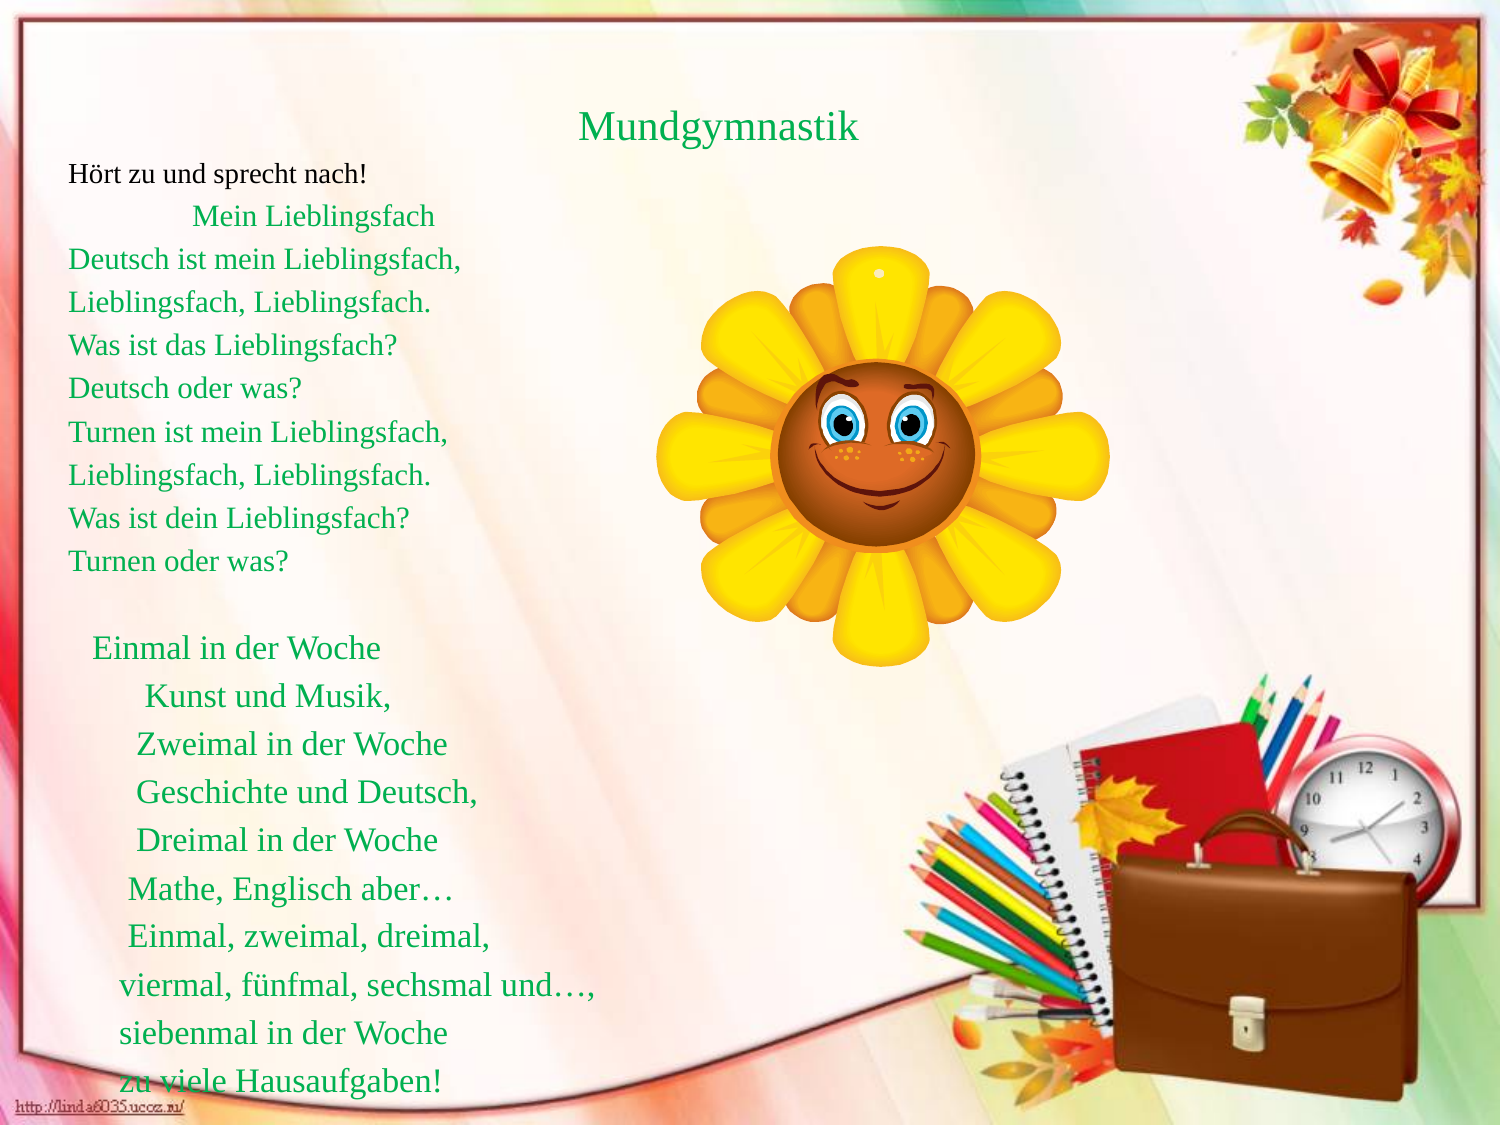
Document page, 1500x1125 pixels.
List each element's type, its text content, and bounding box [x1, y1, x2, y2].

picture [0, 0, 1500, 1125]
picture [655, 245, 1111, 668]
list Mundgymnastik Hört zu und sprecht nach! Mein Lieblingsfach Deutsch ist mein Lieblingsfach, Lieblingsfach, Lieblingsfach. Was ist das Lieblingsfach? Deutsch oder was? Turnen ist mein Lieblingsfach, Lieblingsfach, Lieblingsfach. Was ist dein Lieblingsfach? Turnen oder was? Einmal in der Woche Kunst und Musik, Zweimal in der Woche Geschichte und Deutsch, Dreimal in der Woche Mathe, Englisch aber… Einmal, zweimal, dreimal, viermal, fünfmal, sechsmal und…, siebenmal in der Woche zu viele Hausaufgaben! [53, 46, 1425, 1125]
